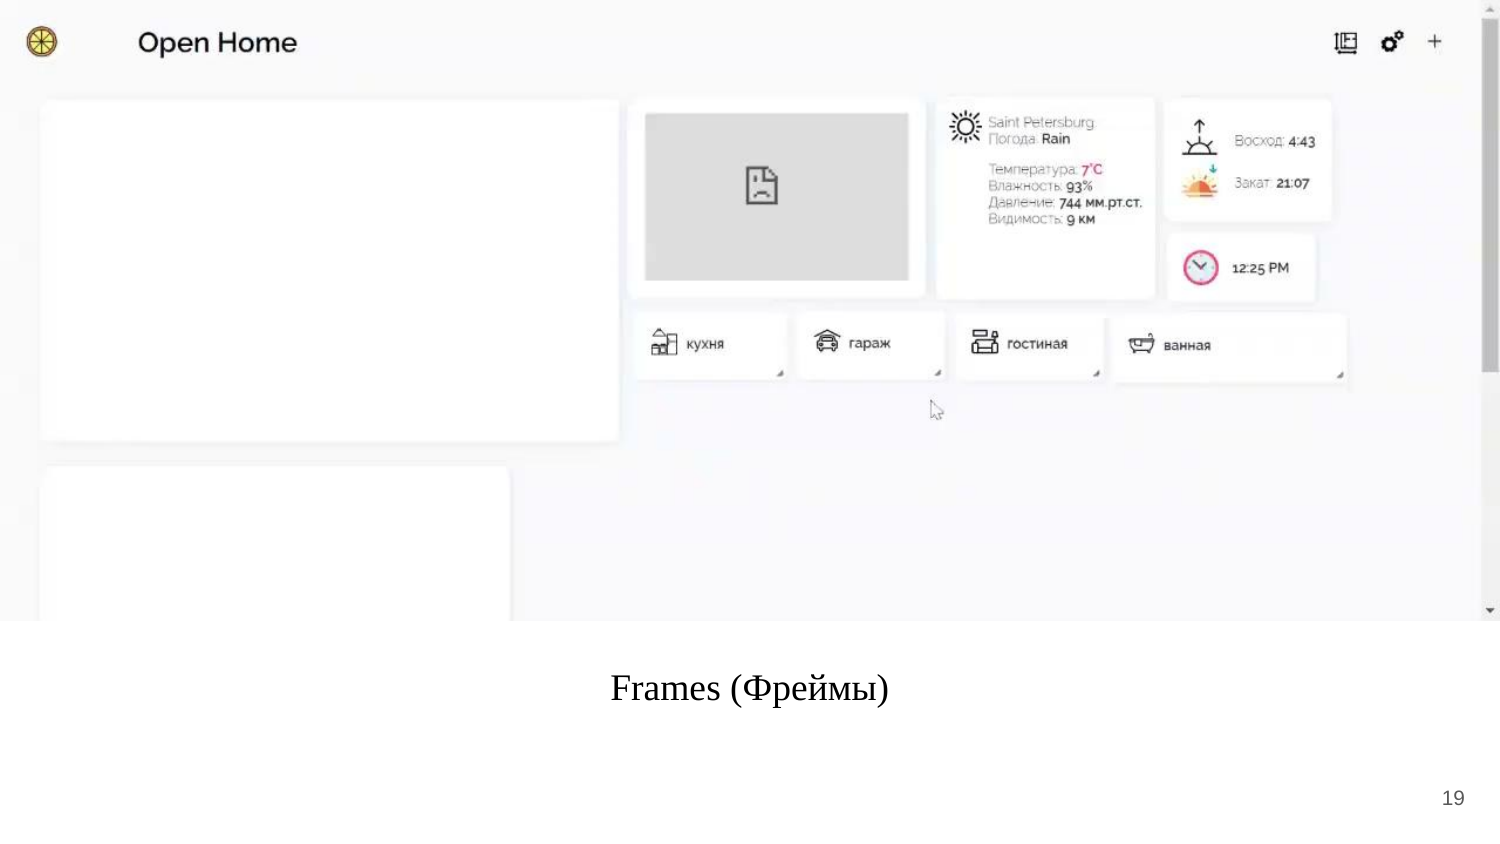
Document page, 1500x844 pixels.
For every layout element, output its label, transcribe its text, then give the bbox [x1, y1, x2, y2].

slide_number ‹#› [1389, 764, 1480, 830]
picture [0, 0, 1500, 622]
list Frames (Фреймы) [51, 641, 1449, 750]
